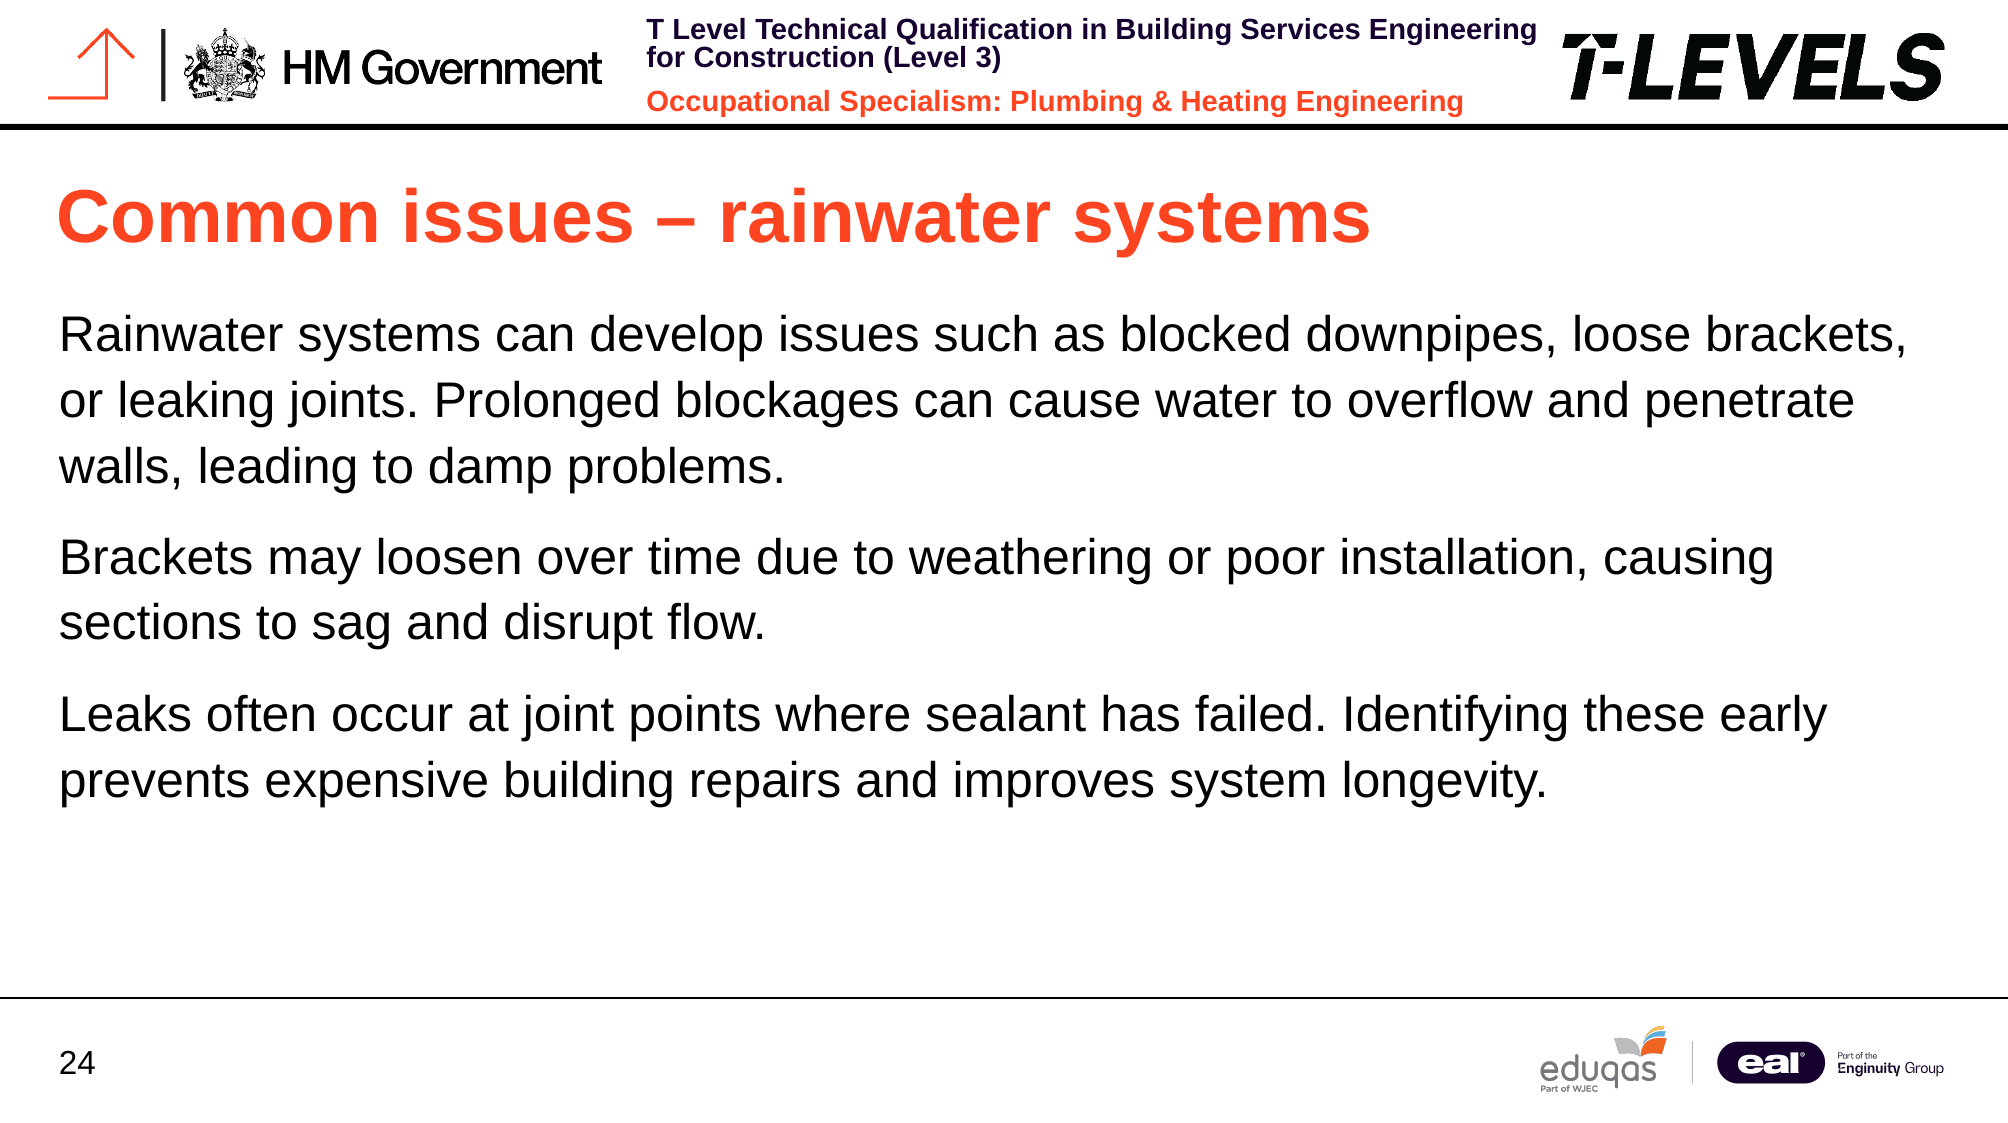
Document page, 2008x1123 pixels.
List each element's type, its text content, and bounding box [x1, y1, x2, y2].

title Common issues – rainwater systems [41, 111, 1949, 314]
picture [161, 28, 602, 102]
list Rainwater systems can develop issues such as blocked downpipes, loose brackets, or leaking joints. Prolonged blockages can cause water to overflow and penetrate walls, leading to damp problems. Brackets may loosen over time due to weathering or poor installation, causing sections to sag and disrupt flow. Leaks often occur at joint points where sealant has failed. Identifying these early prevents expensive building repairs and improves system longevity. [59, 295, 1949, 975]
picture [1535, 1021, 1949, 1097]
picture [1543, 25, 1964, 108]
picture [43, 27, 141, 100]
